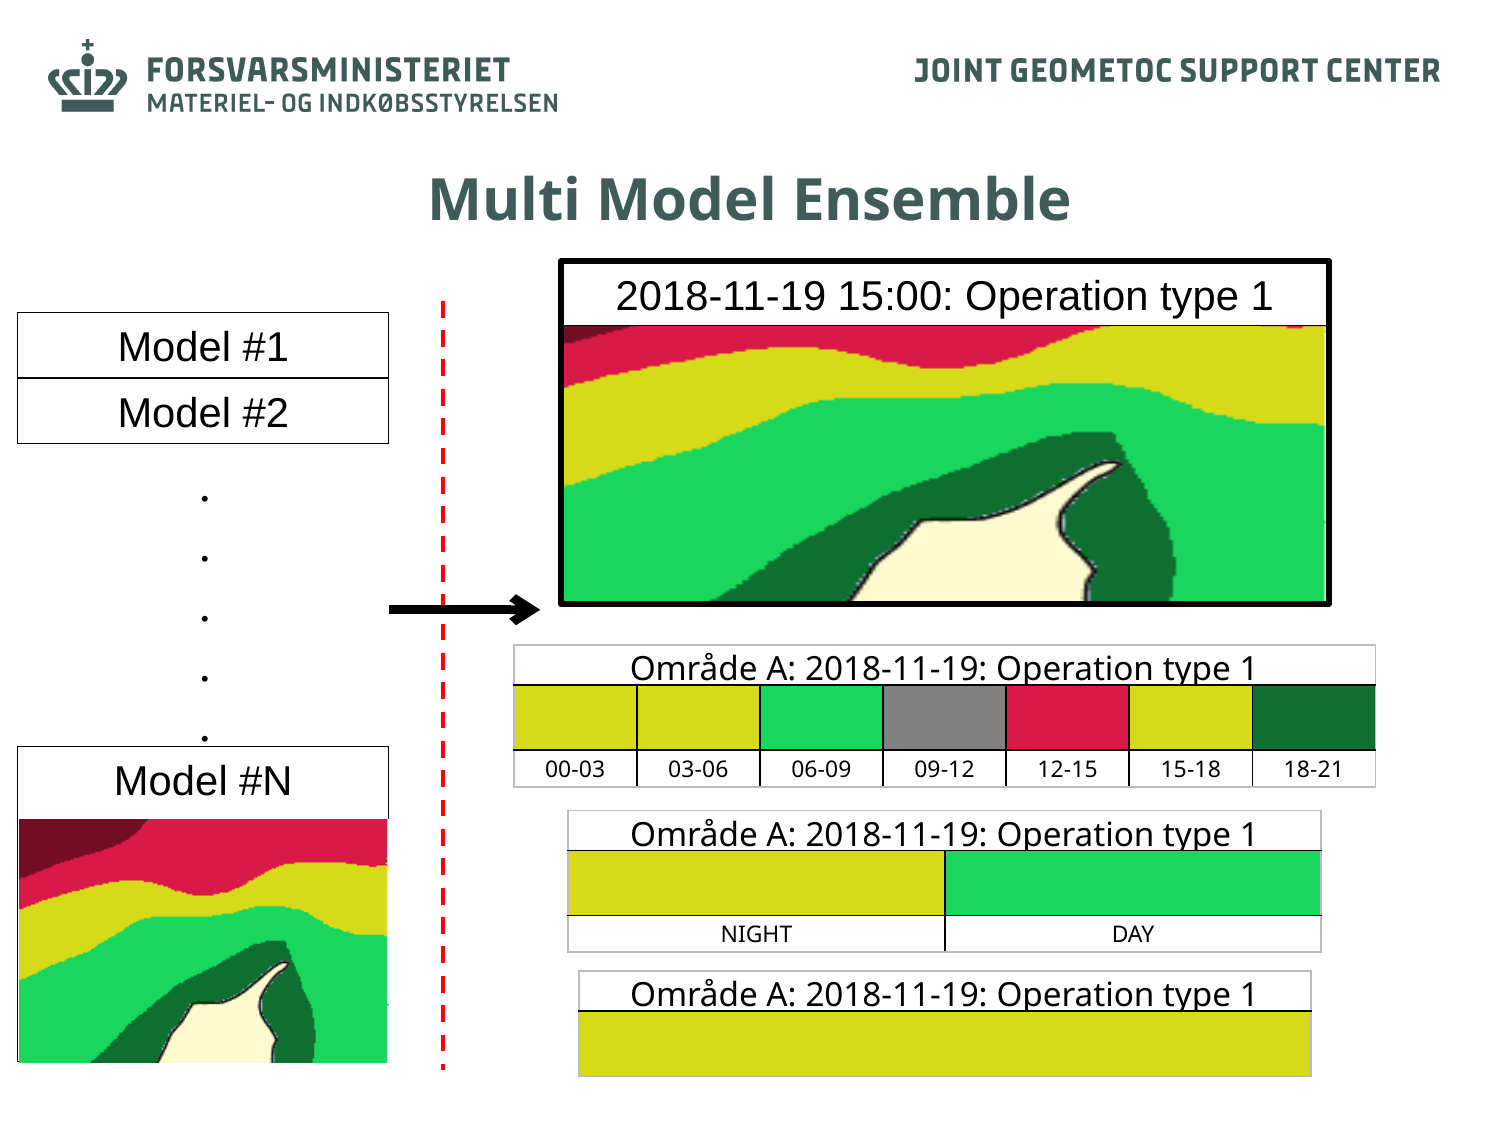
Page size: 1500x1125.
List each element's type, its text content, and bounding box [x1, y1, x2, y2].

table_cell [761, 686, 882, 749]
table_cell [1253, 686, 1375, 749]
text_box . . . . . [19, 444, 391, 760]
table_cell 12-15 [1007, 751, 1128, 786]
table_cell [515, 686, 636, 749]
table_cell 15-18 [1130, 751, 1252, 786]
table_cell [569, 851, 944, 915]
table_cell 06-09 [761, 751, 882, 786]
text_box Model #1 [17, 312, 389, 378]
text_box Model #N [17, 746, 389, 818]
picture [18, 819, 390, 1064]
table_cell [580, 1012, 1310, 1075]
table_cell [946, 851, 1320, 915]
table_cell 09-12 [884, 751, 1005, 786]
table_cell 00-03 [515, 751, 636, 786]
table_header Område A: 2018-11-19: Operation type 1 [515, 646, 1375, 684]
table_cell [884, 686, 1005, 749]
table_cell 03-06 [638, 751, 759, 786]
table_header Område A: 2018-11-19: Operation type 1 [569, 811, 1320, 850]
table_cell [1130, 686, 1252, 749]
picture [915, 58, 1440, 82]
table_cell NIGHT [569, 916, 944, 951]
table_header Område A: 2018-11-19: Operation type 1 [580, 972, 1310, 1010]
picture [560, 260, 1329, 605]
text_box Model #2 [17, 378, 389, 444]
table_cell 18-21 [1253, 751, 1375, 786]
table_cell DAY [946, 916, 1320, 951]
table_cell [638, 686, 759, 749]
picture [48, 39, 557, 112]
table_cell [1007, 686, 1128, 749]
text_box Multi Model Ensemble [0, 154, 1500, 240]
